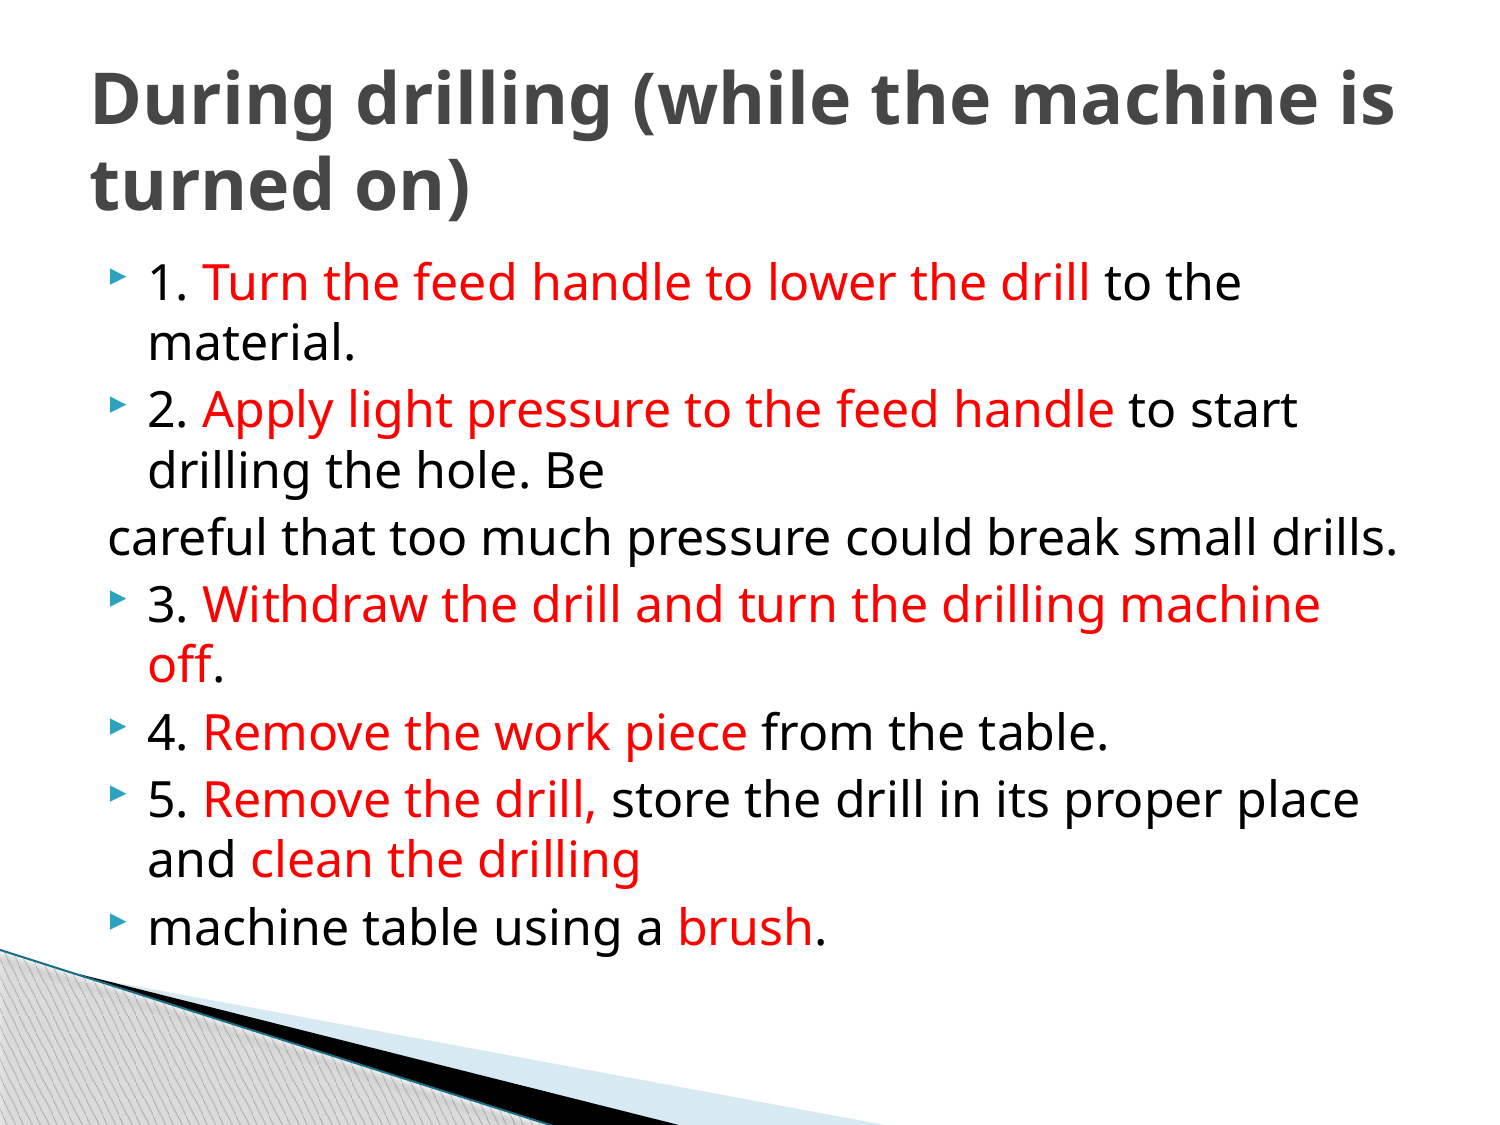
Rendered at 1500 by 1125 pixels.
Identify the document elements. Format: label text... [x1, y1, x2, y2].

title During drilling (while the machine is turned on) [75, 45, 1425, 233]
list 1. Turn the feed handle to lower the drill to the material. 2. Apply light pressure to the feed handle to start drilling the hole. Be careful that too much pressure could break small drills. 3. Withdraw the drill and turn the drilling machine off. 4. Remove the work piece from the table. 5. Remove the drill, store the drill in its proper place and clean the drilling machine table using a brush. [75, 243, 1425, 986]
